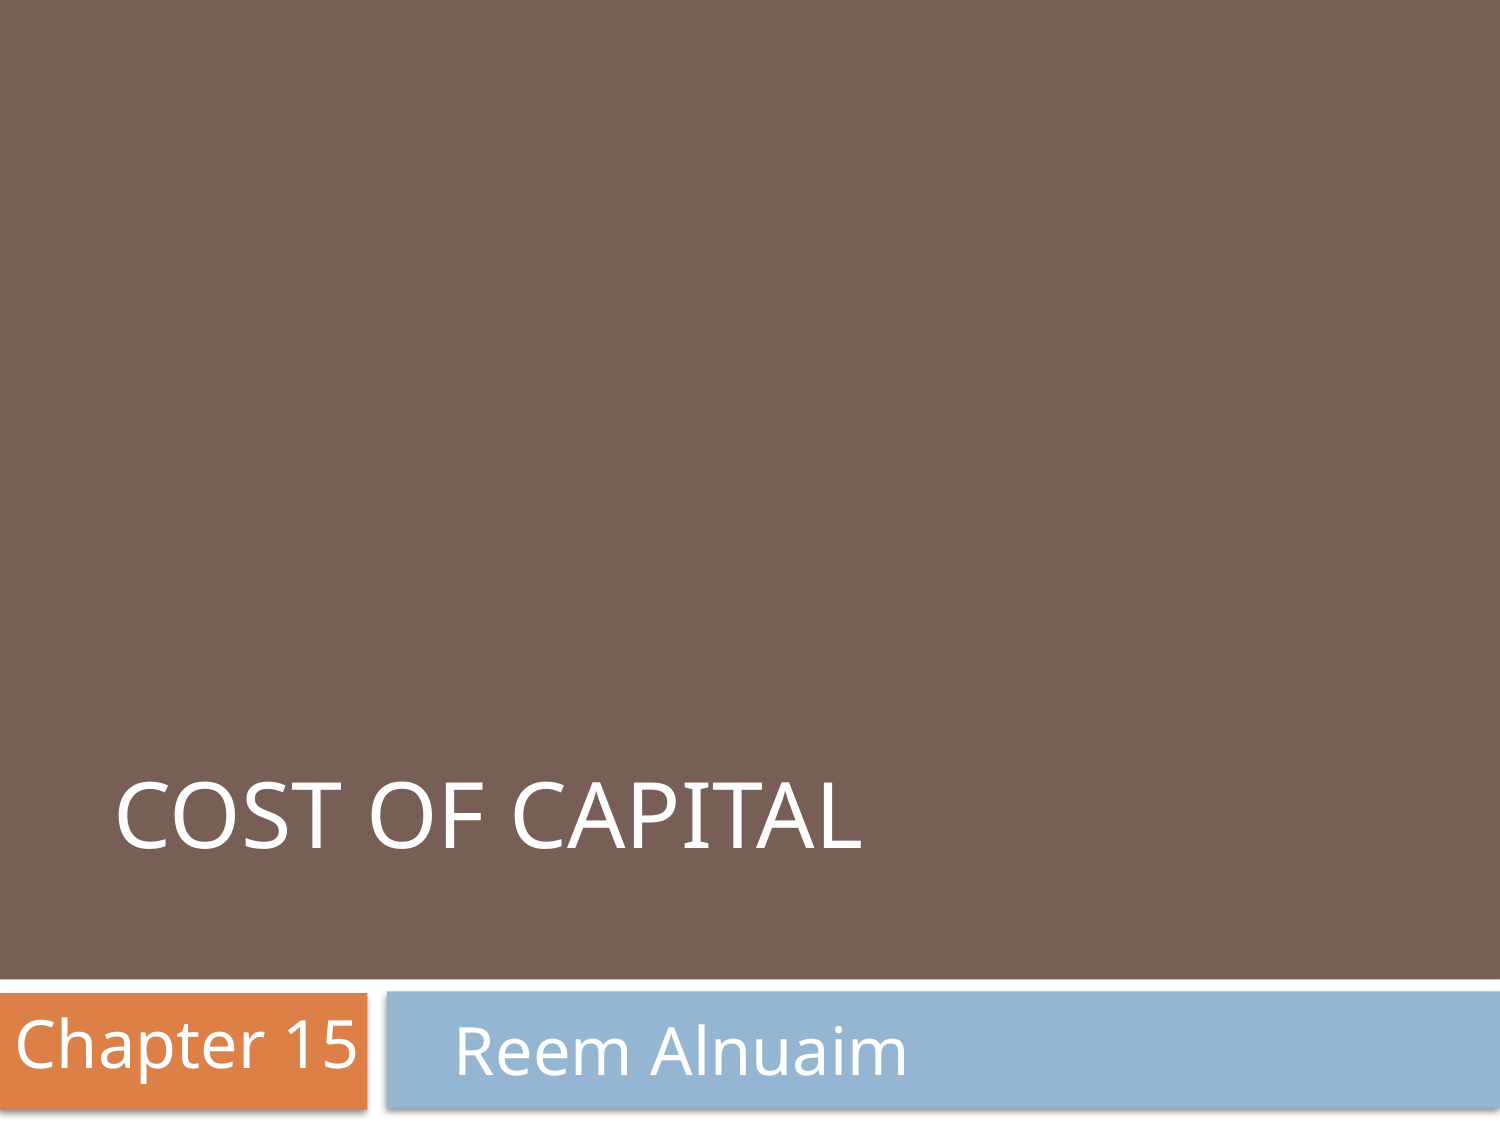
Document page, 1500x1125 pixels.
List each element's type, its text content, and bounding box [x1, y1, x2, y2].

text_box Chapter 15 [0, 994, 406, 1125]
subtitle Reem Alnuaim [387, 992, 1488, 1105]
title Cost of Capital [98, 618, 1162, 874]
